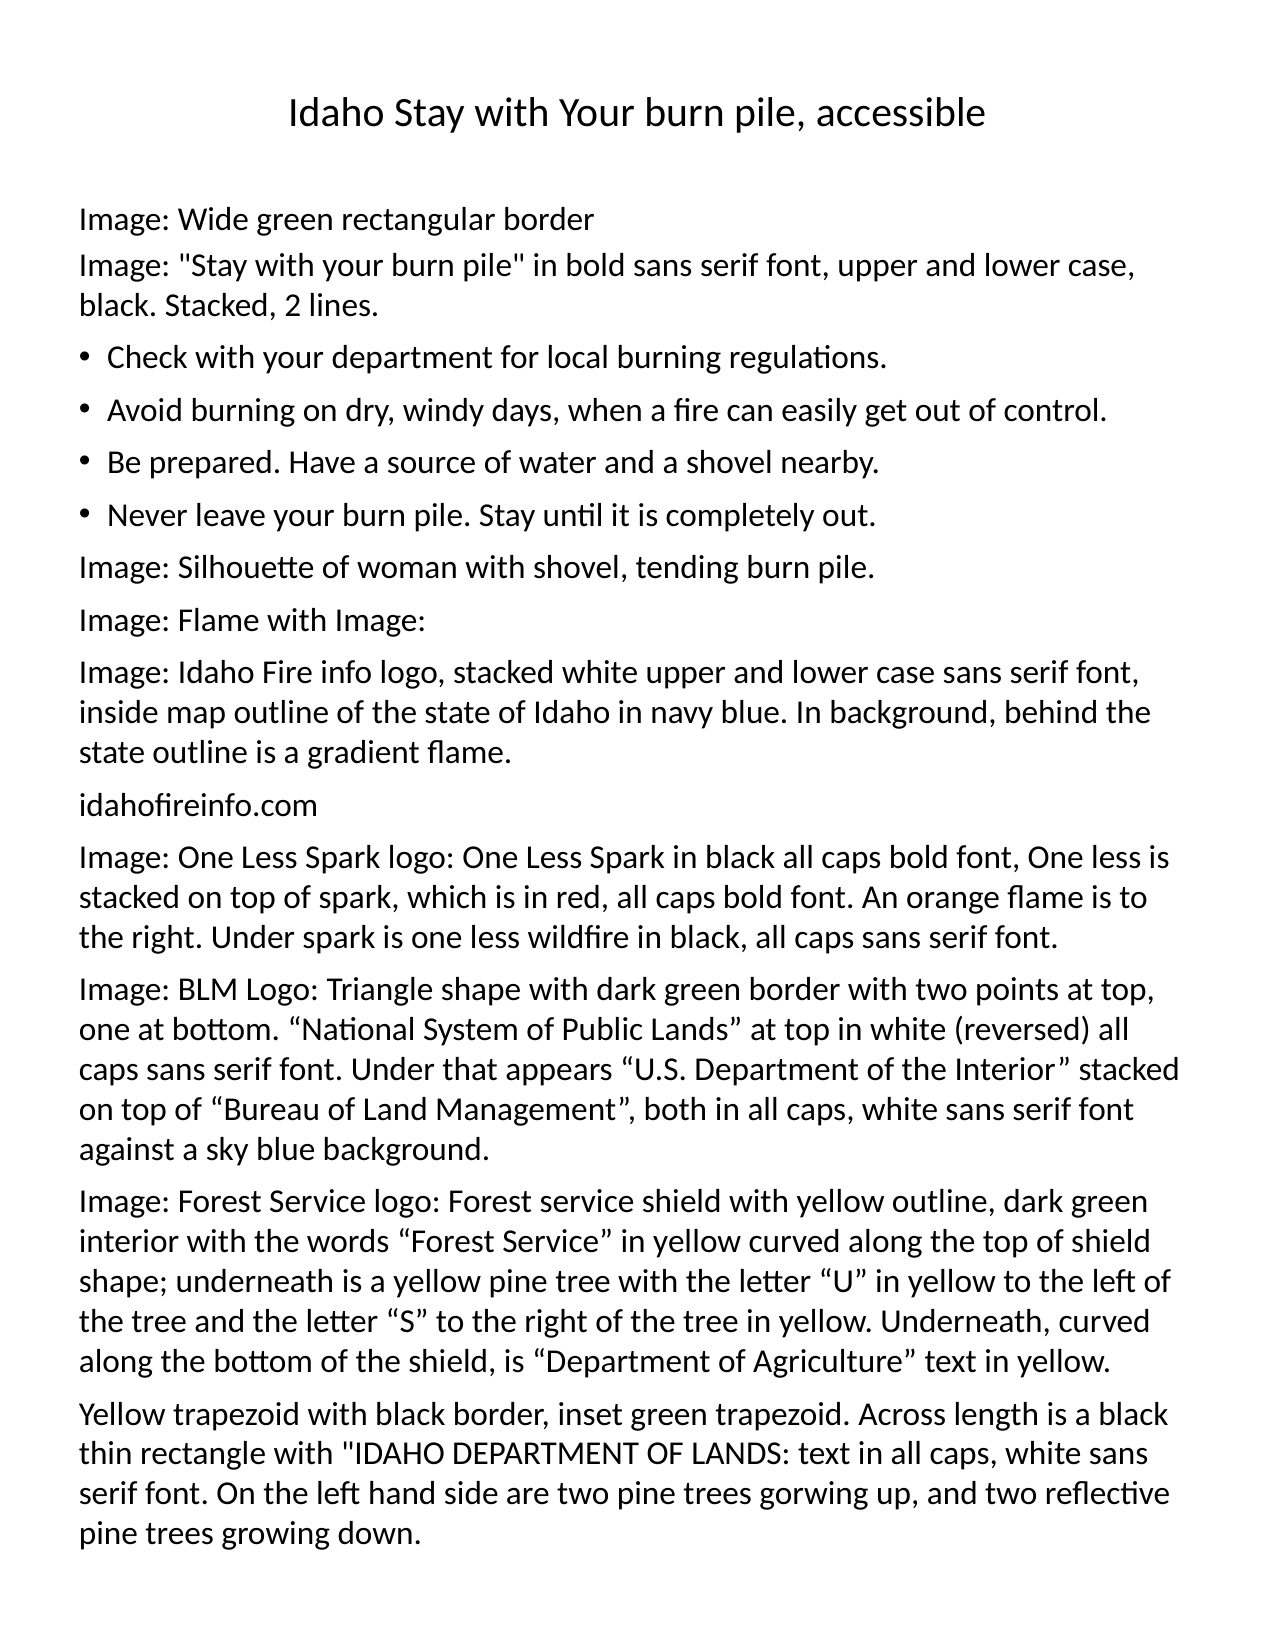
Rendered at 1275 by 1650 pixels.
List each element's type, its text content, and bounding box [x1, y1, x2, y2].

title Idaho Stay with Your burn pile, accessible [63, 66, 1212, 153]
list Image: Wide green rectangular border Image: "Stay with your burn pile" in bold sans serif font, upper and lower case, black. Stacked, 2 lines. Check with your department for local burning regulations. Avoid burning on dry, windy days, when a fire can easily get out of control. Be prepared. Have a source of water and a shovel nearby. Never leave your burn pile. Stay until it is completely out. Image: Silhouette of woman with shovel, tending burn pile. Image: Flame with Image: Image: Idaho Fire info logo, stacked white upper and lower case sans serif font, inside map outline of the state of Idaho in navy blue. In background, behind the state outline is a gradient flame. idahofireinfo.com Image: One Less Spark logo: One Less Spark in black all caps bold font, One less is stacked on top of spark, which is in red, all caps bold font. An orange flame is to the right. Under spark is one less wildfire in black, all caps sans serif font. Image: BLM Logo: Triangle shape with dark green border with two points at top, one at bottom. “National System of Public Lands” at top in white (reversed) all caps sans serif font. Under that appears “U.S. Department of the Interior” stacked on top of “Bureau of Land Management”, both in all caps, white sans serif font against a sky blue background. Image: Forest Service logo: Forest service shield with yellow outline, dark green interior with the words “Forest Service” in yellow curved along the top of shield shape; underneath is a yellow pine tree with the letter “U” in yellow to the left of the tree and the letter “S” to the right of the tree in yellow. Underneath, curved along the bottom of the shield, is “Department of Agriculture” text in yellow. Yellow trapezoid with black border, inset green trapezoid. Across length is a black thin rectangle with "IDAHO DEPARTMENT OF LANDS: text in all caps, white sans serif font. On the left hand side are two pine trees gorwing up, and two reflective pine trees growing down. [63, 189, 1212, 1606]
